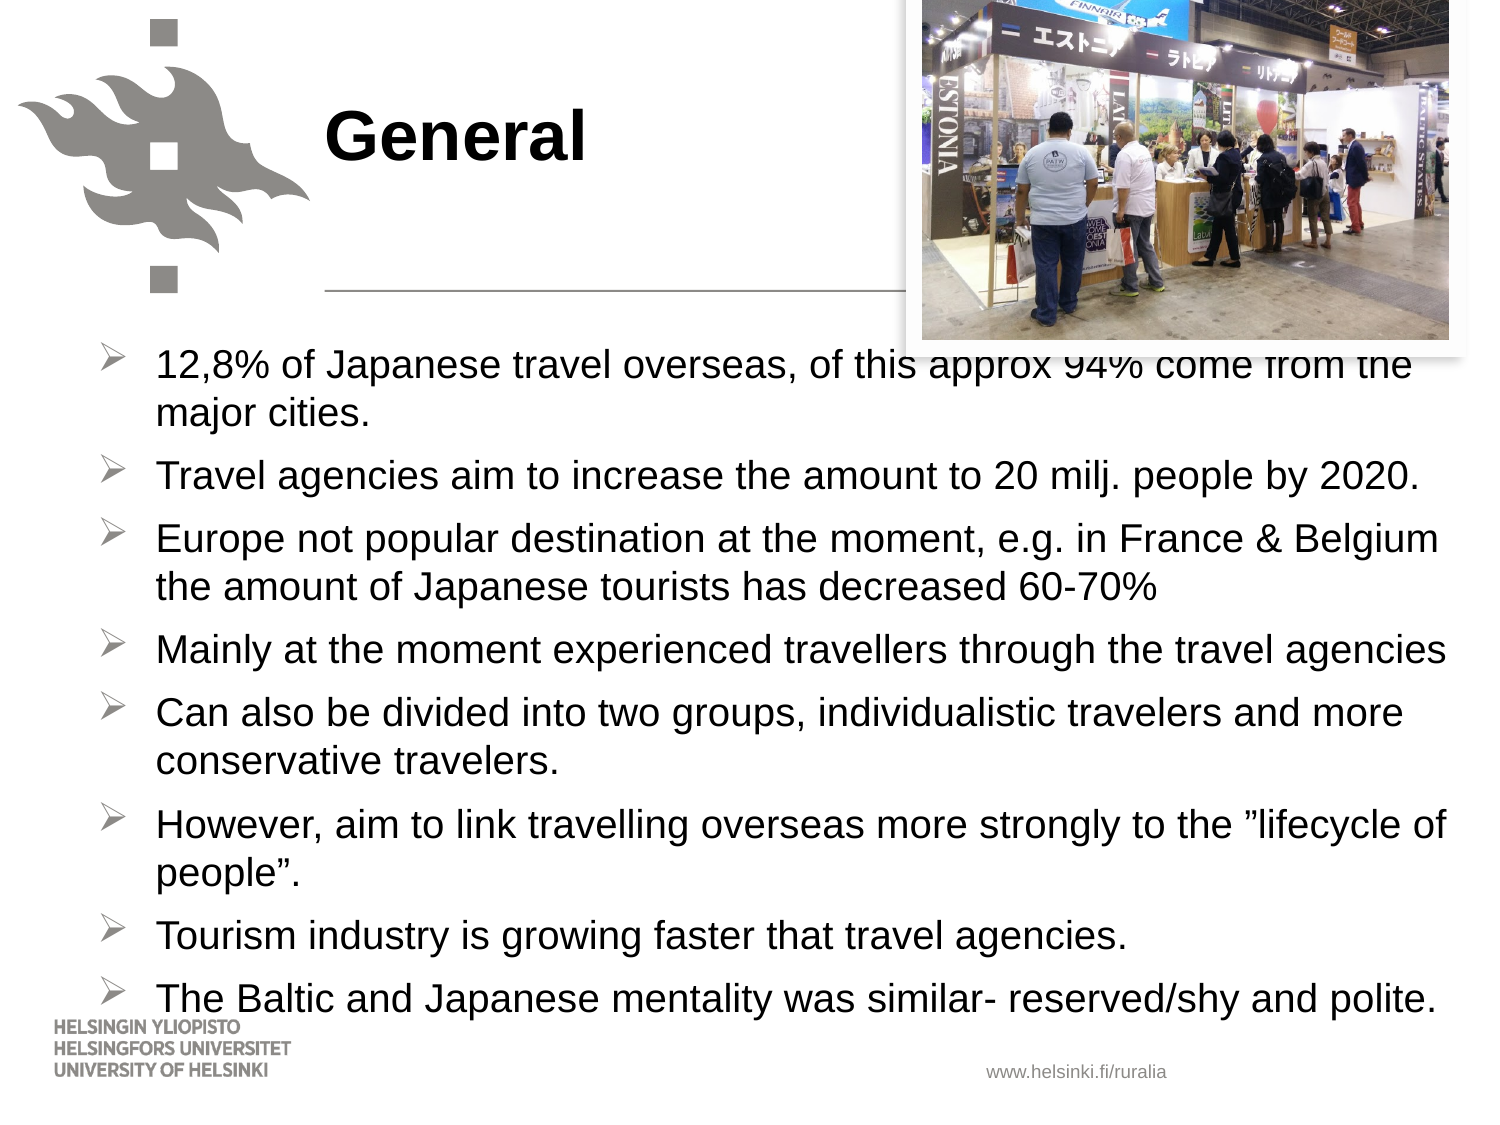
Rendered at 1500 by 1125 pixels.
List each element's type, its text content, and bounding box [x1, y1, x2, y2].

title General [324, 90, 774, 279]
picture [53, 1017, 292, 1079]
picture [922, 0, 1450, 341]
list 12,8% of Japanese travel overseas, of this approx 94% come from the major cities. Travel agencies aim to increase the amount to 20 milj. people by 2020. Europe not popular destination at the moment, e.g. in France & Belgium the amount of Japanese tourists has decreased 60-70% Mainly at the moment experienced travellers through the travel agencies Can also be divided into two groups, individualistic travelers and more conservative travelers. However, aim to link travelling overseas more strongly to the ”lifecycle of people”. Tourism industry is growing faster that travel agencies. The Baltic and Japanese mentality was similar- reserved/shy and polite. [97, 338, 1450, 1030]
